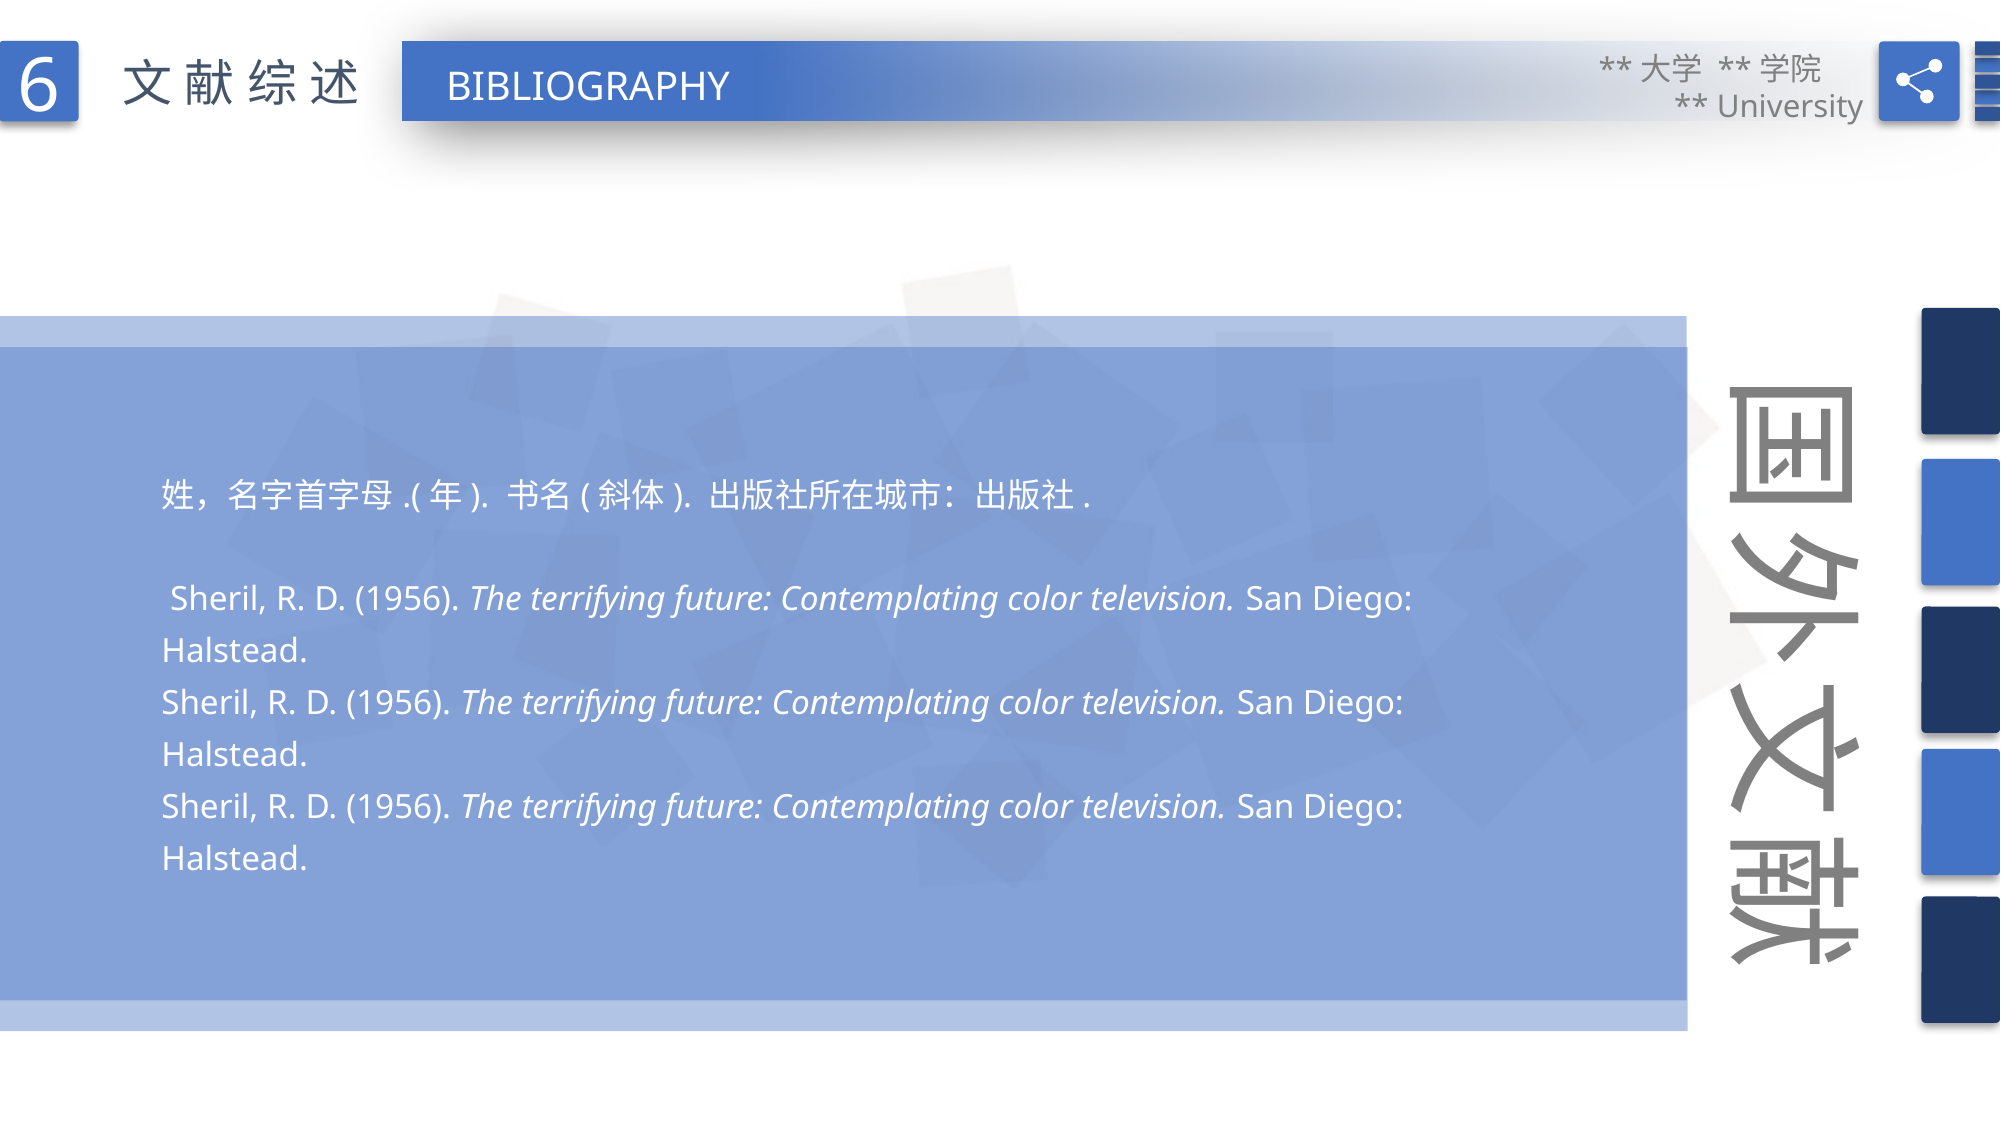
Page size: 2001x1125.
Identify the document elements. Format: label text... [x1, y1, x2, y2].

text_box [0, 346, 1689, 1032]
text_box 6 [0, 39, 80, 123]
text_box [1522, 41, 2000, 136]
text_box [402, 40, 2000, 122]
text_box 国外文献 [1696, 367, 1897, 985]
text_box [1920, 747, 2000, 877]
text_box BIBLIOGRAPHY [430, 53, 746, 116]
picture [0, 0, 2001, 1125]
text_box [1920, 457, 2000, 587]
text_box [0, 315, 1688, 1001]
text_box [1920, 306, 2000, 436]
text_box 文献综述 [107, 43, 376, 119]
text_box [1920, 895, 2000, 1024]
text_box 姓，名字首字母.(年). 书名(斜体). 出版社所在城市：出版社. Sheril, R. D. (1956). The terrifying future: Contemplating color television. San Diego: Halstead. Sheril, R. D. (1956). The terrifying future: Contemplating color television. San Diego: Halstead. Sheril, R. D. (1956). The terrifying future: Contemplating color television. San Diego: Halstead. [146, 454, 1484, 935]
text_box [1920, 605, 2000, 734]
